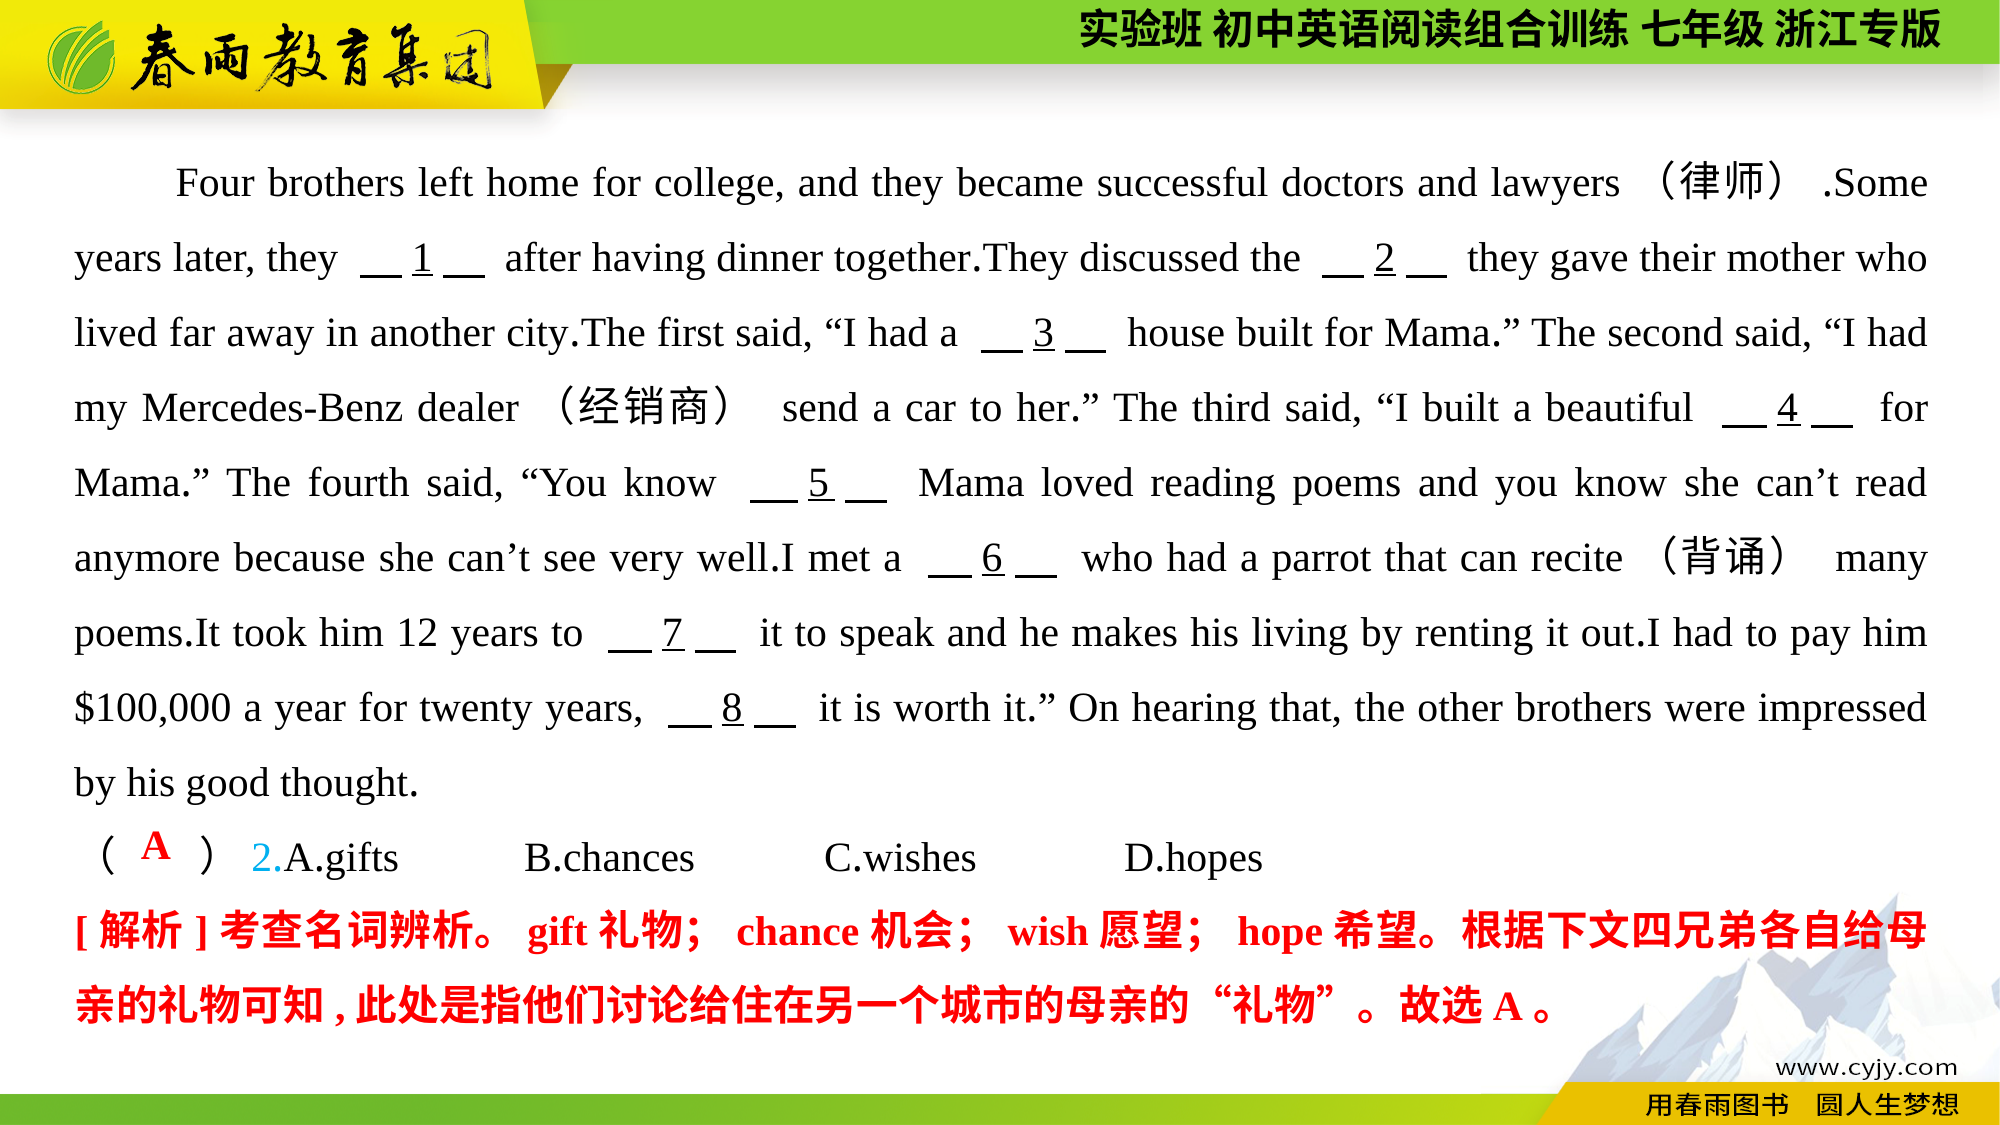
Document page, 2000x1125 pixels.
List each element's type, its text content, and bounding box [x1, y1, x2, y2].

list Four brothers left home for college, and they became successful doctors and lawyers（律师）.Some years later, they 1 after having dinner together.They discussed the 2 they gave their mother who lived far away in another city.The first said, “I had a 3 house built for Mama.” The second said, “I had my Mercedes-Benz dealer（经销商） send a car to her.” The third said, “I built a beautiful 4 for Mama.” The fourth said, “You know 5 Mama loved reading poems and you know she can’t read anymore because she can’t see very well.I met a 6 who had a parrot that can recite（背诵） many poems.It took him 12 years to 7 it to speak and he makes his living by renting it out.I had to pay him $100,000 a year for twenty years, 8 it is worth it.” On hearing that, the other brothers were impressed by his good thought. （ ）2.A.gifts B.chances C.wishes D.hopes [59, 122, 1944, 871]
text_box [解析]考查名词辨析。gift礼物；chance机会；wish愿望；hope希望。根据下文四兄弟各自给母亲的礼物可知,此处是指他们讨论给住在另一个城市的母亲的“礼物”。故选A。 [59, 871, 1944, 1037]
text_box A [126, 810, 186, 871]
picture [0, 0, 2000, 1125]
